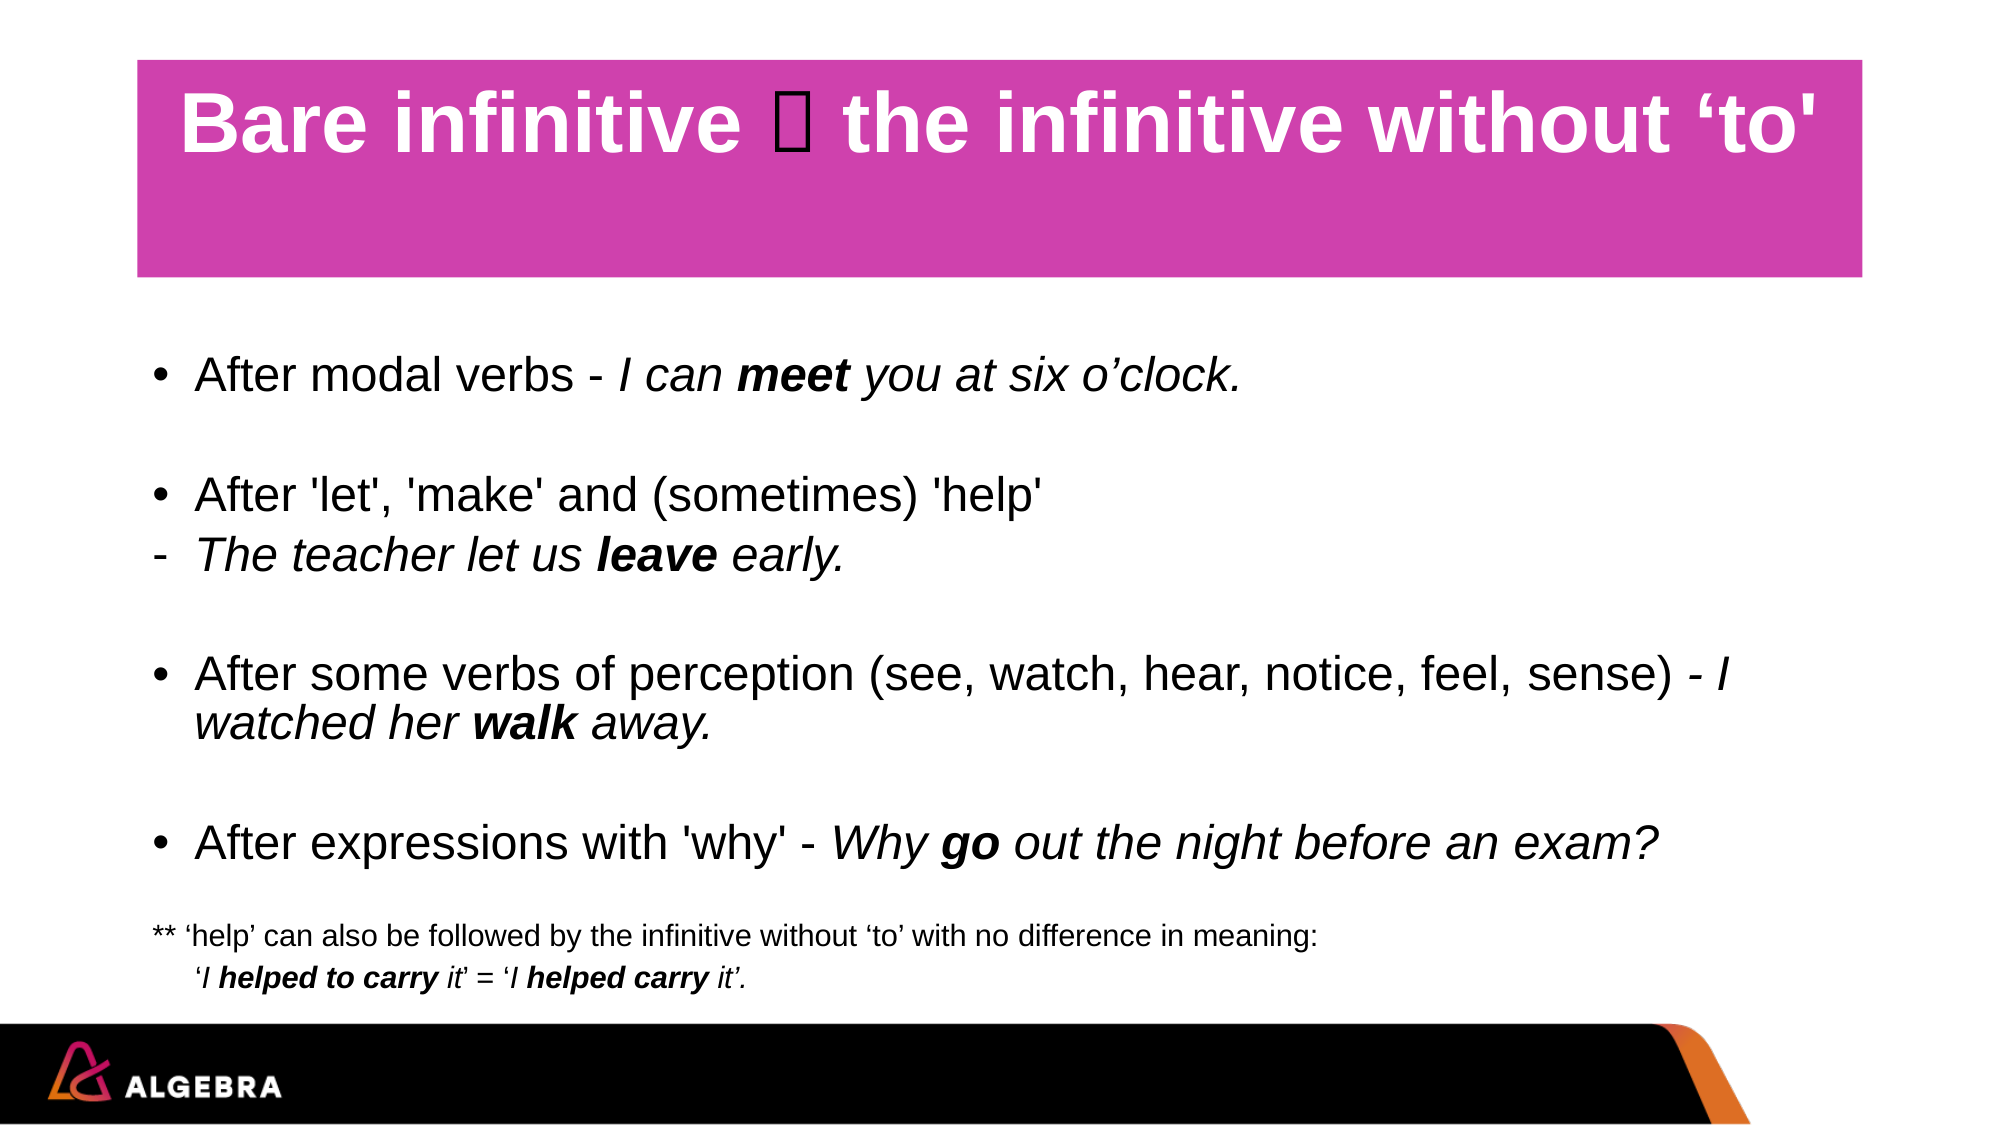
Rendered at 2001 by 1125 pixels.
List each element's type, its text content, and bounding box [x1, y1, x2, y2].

title Bare infinitive  the infinitive without ‘to' [137, 59, 1863, 278]
picture [0, 1023, 1958, 1125]
list After modal verbs - I can meet you at six o’clock. After 'let', 'make' and (sometimes) 'help' The teacher let us leave early. After some verbs of perception (see, watch, hear, notice, feel, sense) - I watched her walk away. After expressions with 'why' - Why go out the night before an exam? ** ‘help’ can also be followed by the infinitive without ‘to’ with no difference in meaning: ‘I helped to carry it’ = ‘I helped carry it’. [137, 299, 1863, 1014]
